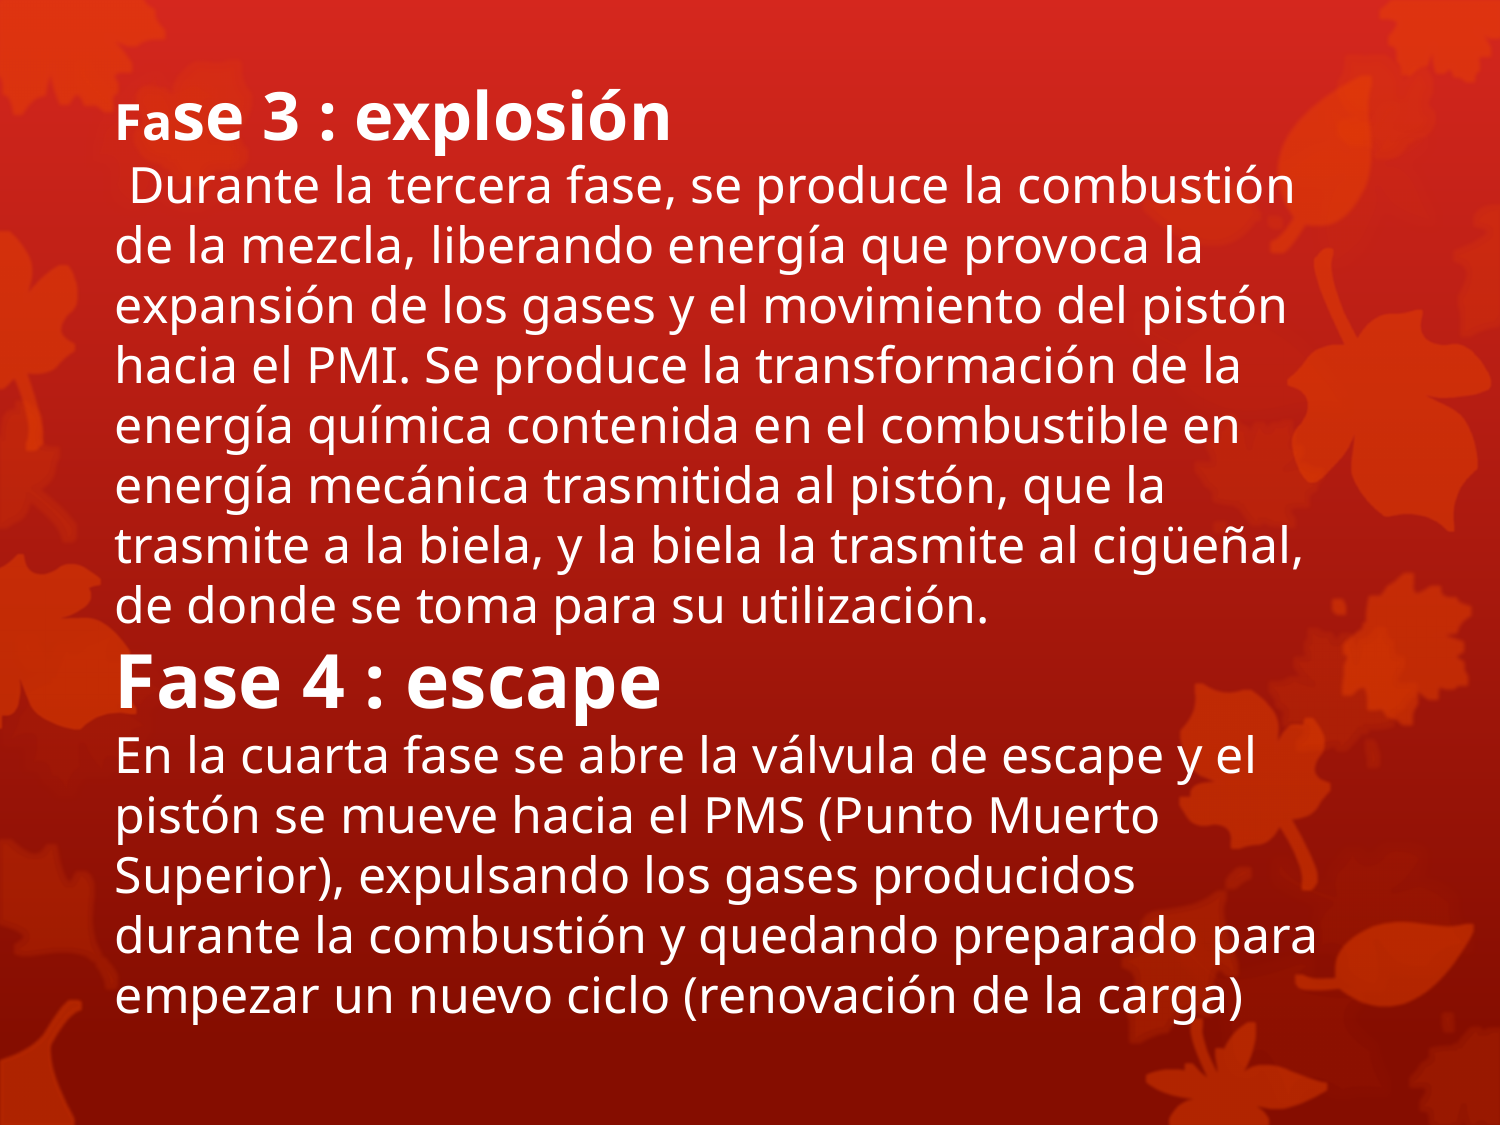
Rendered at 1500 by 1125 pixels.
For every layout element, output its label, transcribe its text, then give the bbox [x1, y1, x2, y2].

text_box Fase 3 : explosión Durante la tercera fase, se produce la combustión de la mezcla, liberando energía que provoca la expansión de los gases y el movimiento del pistón hacia el PMI. Se produce la transformación de la energía química contenida en el combustible en energía mecánica trasmitida al pistón, que la trasmite a la biela, y la biela la trasmite al cigüeñal, de donde se toma para su utilización. Fase 4 : escape En la cuarta fase se abre la válvula de escape y el pistón se mueve hacia el PMS (Punto Muerto Superior), expulsando los gases producidos durante la combustión y quedando preparado para empezar un nuevo ciclo (renovación de la carga) [100, 66, 1341, 1031]
